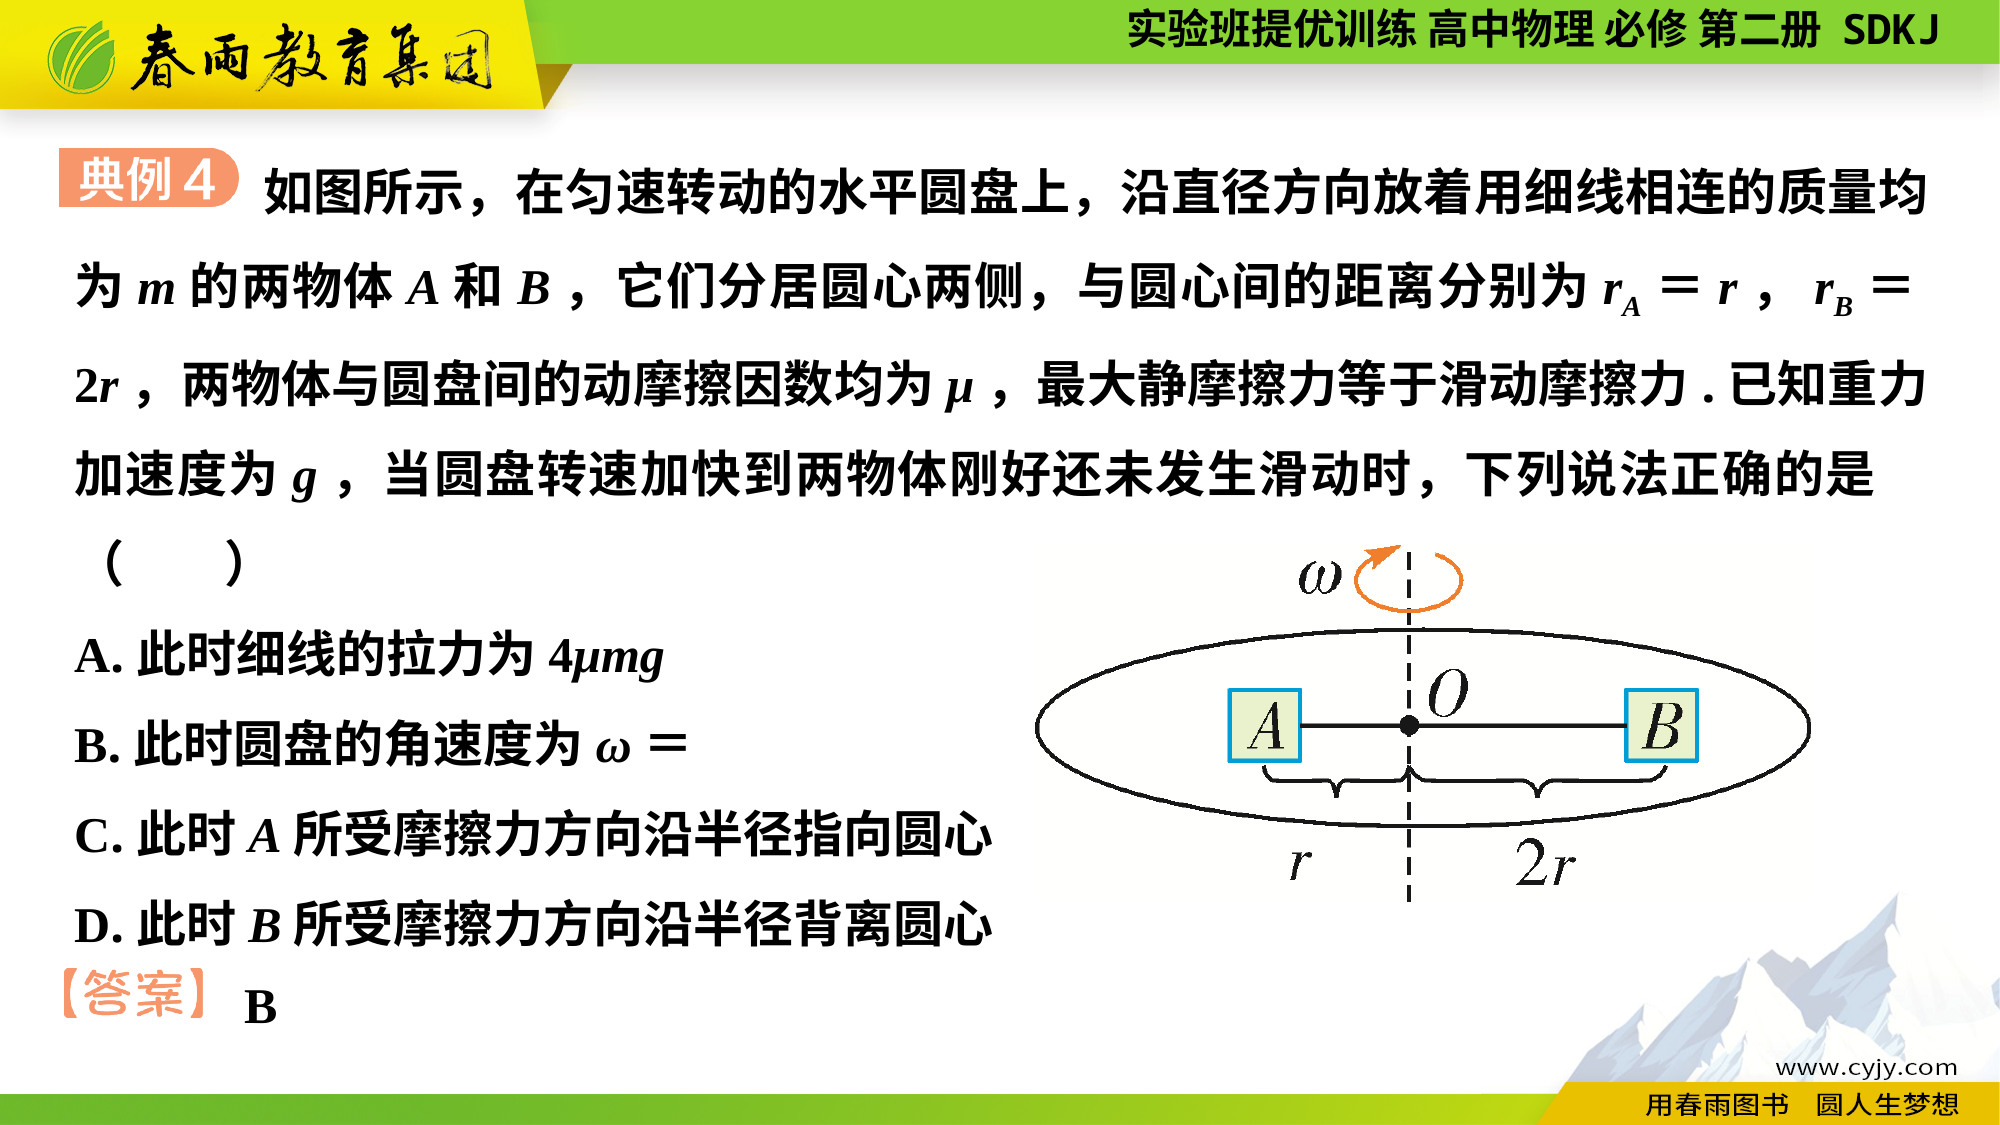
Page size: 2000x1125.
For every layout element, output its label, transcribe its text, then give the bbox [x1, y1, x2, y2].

picture [0, 0, 2000, 1125]
text_box B [229, 936, 293, 1041]
